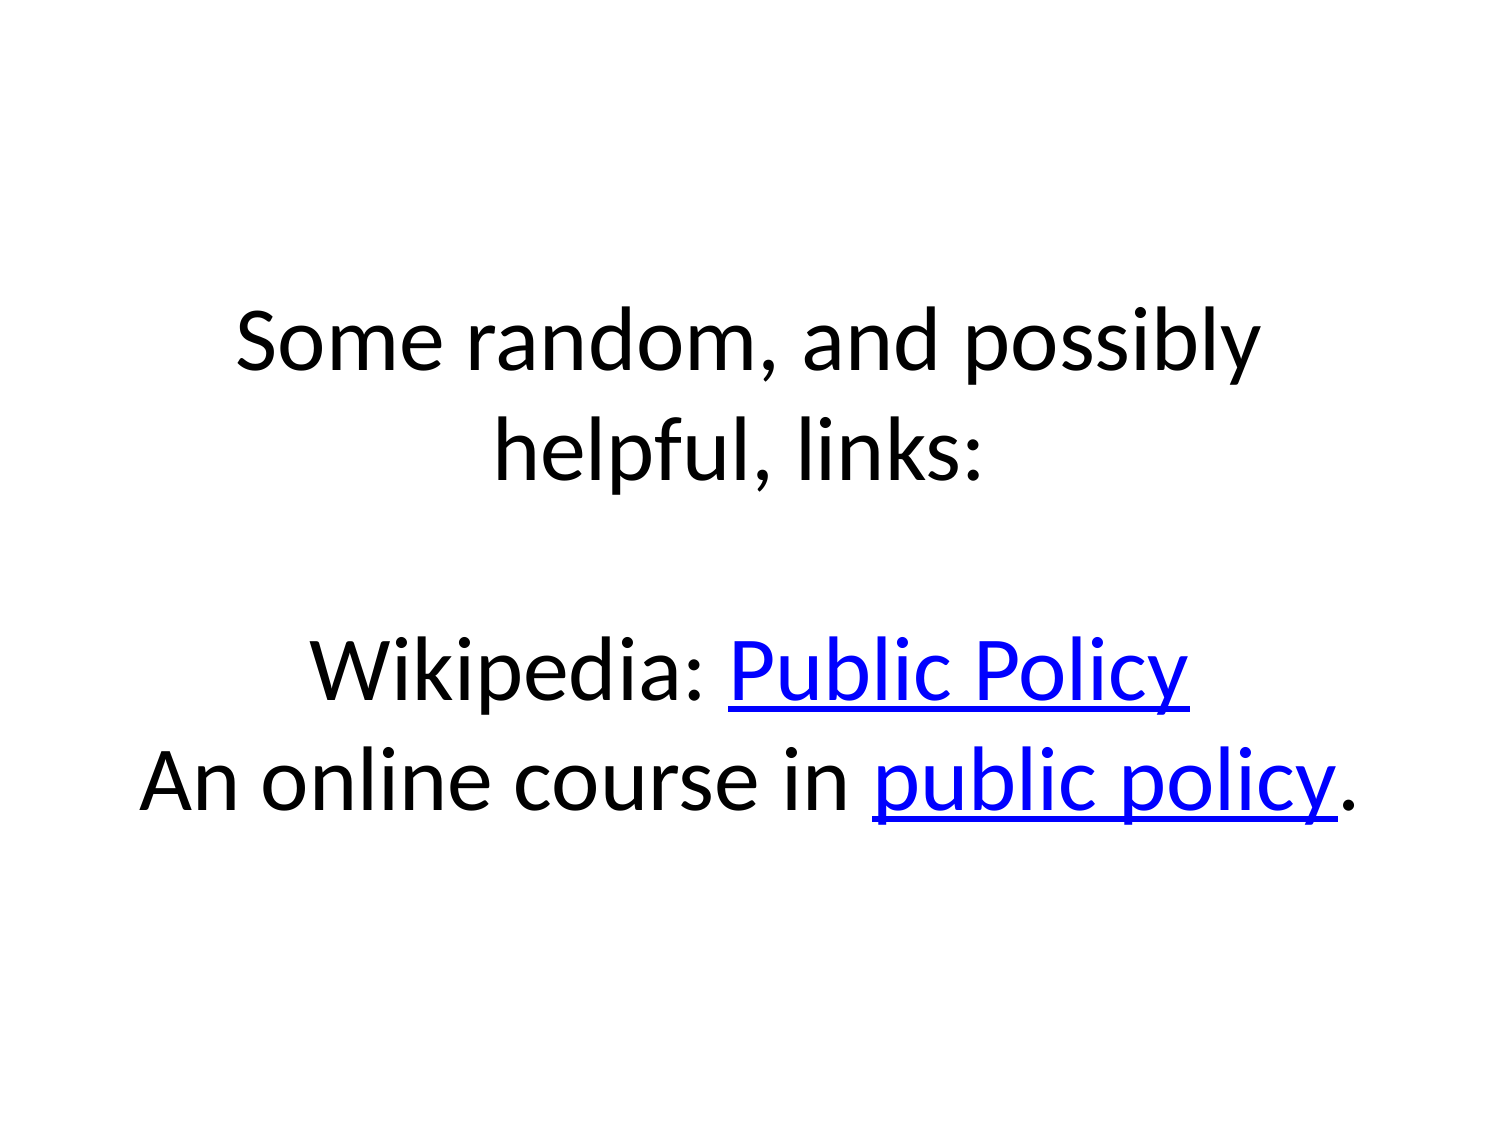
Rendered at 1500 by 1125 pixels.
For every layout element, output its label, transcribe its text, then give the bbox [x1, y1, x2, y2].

title Some random, and possibly helpful, links: Wikipedia: Public Policy An online course in public policy. [75, 45, 1425, 1063]
